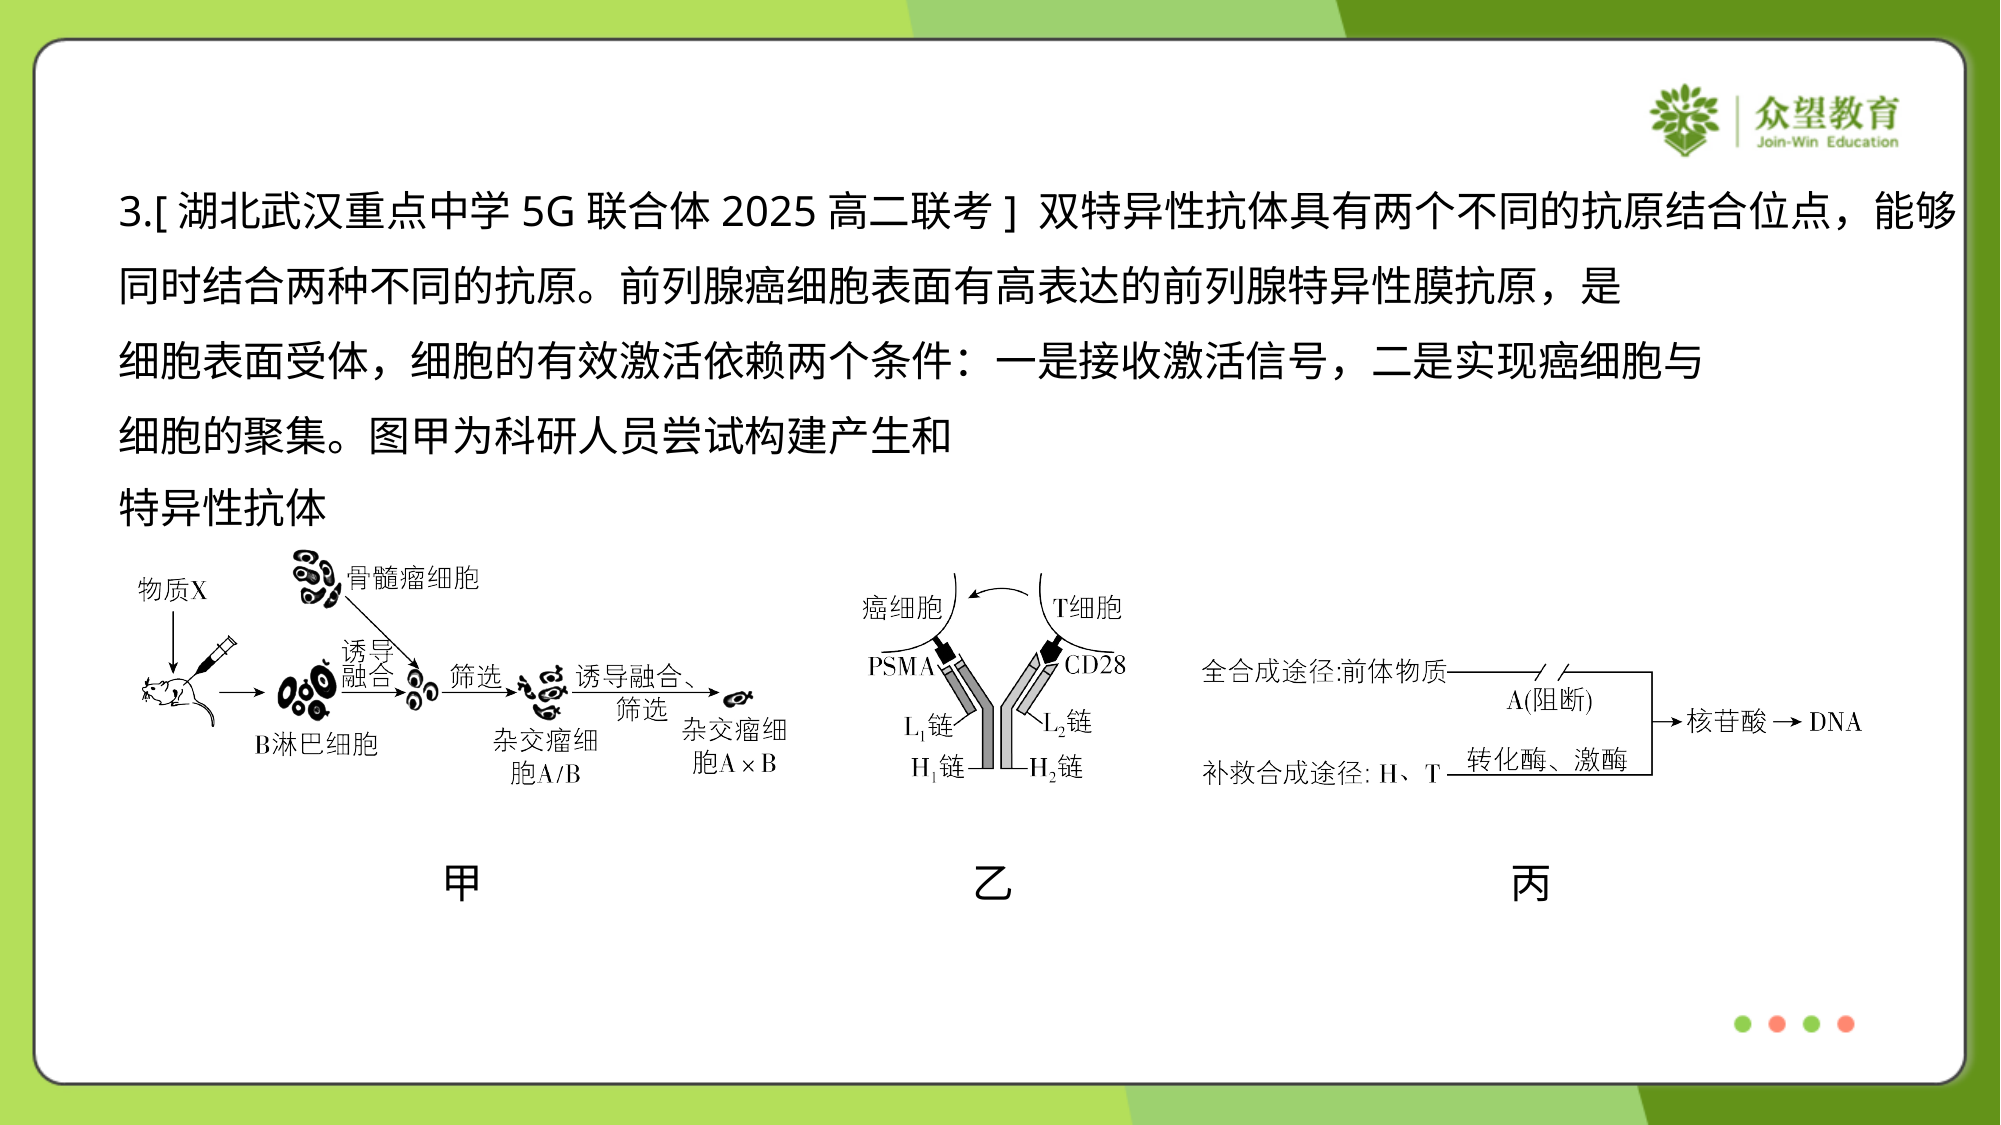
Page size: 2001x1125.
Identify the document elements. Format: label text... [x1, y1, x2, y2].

text_box 丙 [1505, 831, 1557, 965]
text_box 甲 [436, 831, 488, 965]
text_box 乙 [968, 831, 1020, 965]
picture [0, 0, 2000, 1125]
